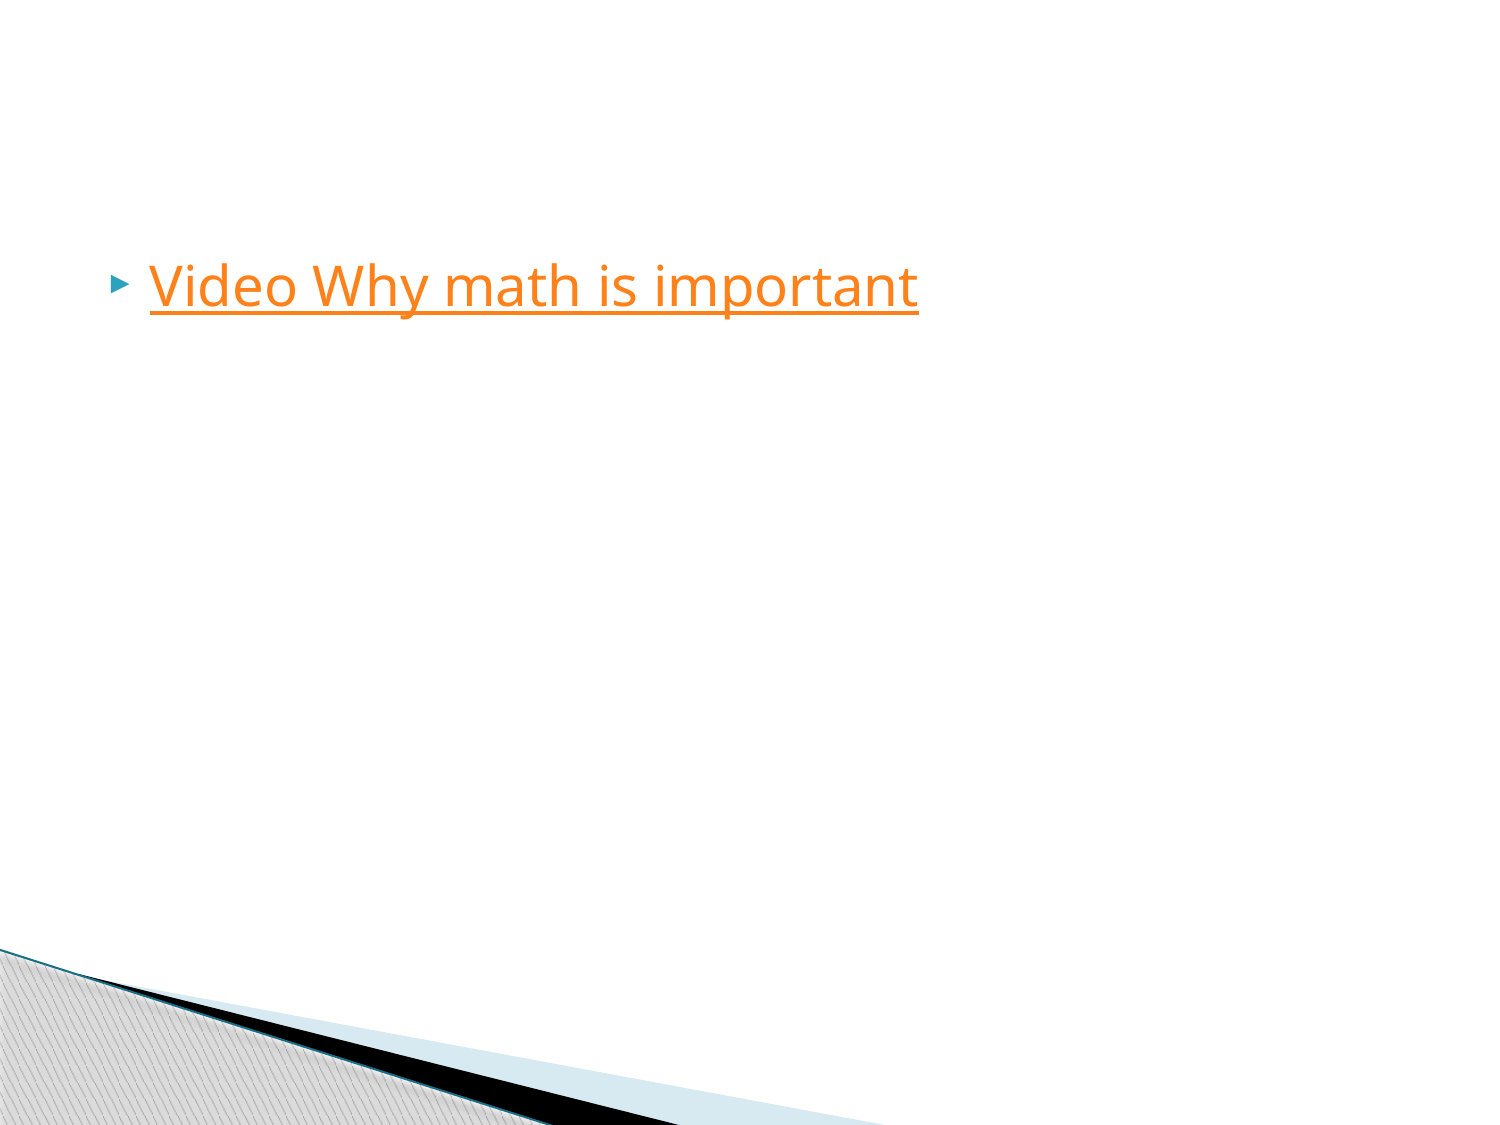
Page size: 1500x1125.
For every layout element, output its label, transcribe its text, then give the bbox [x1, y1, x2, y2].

list Video Why math is important [75, 243, 1425, 986]
